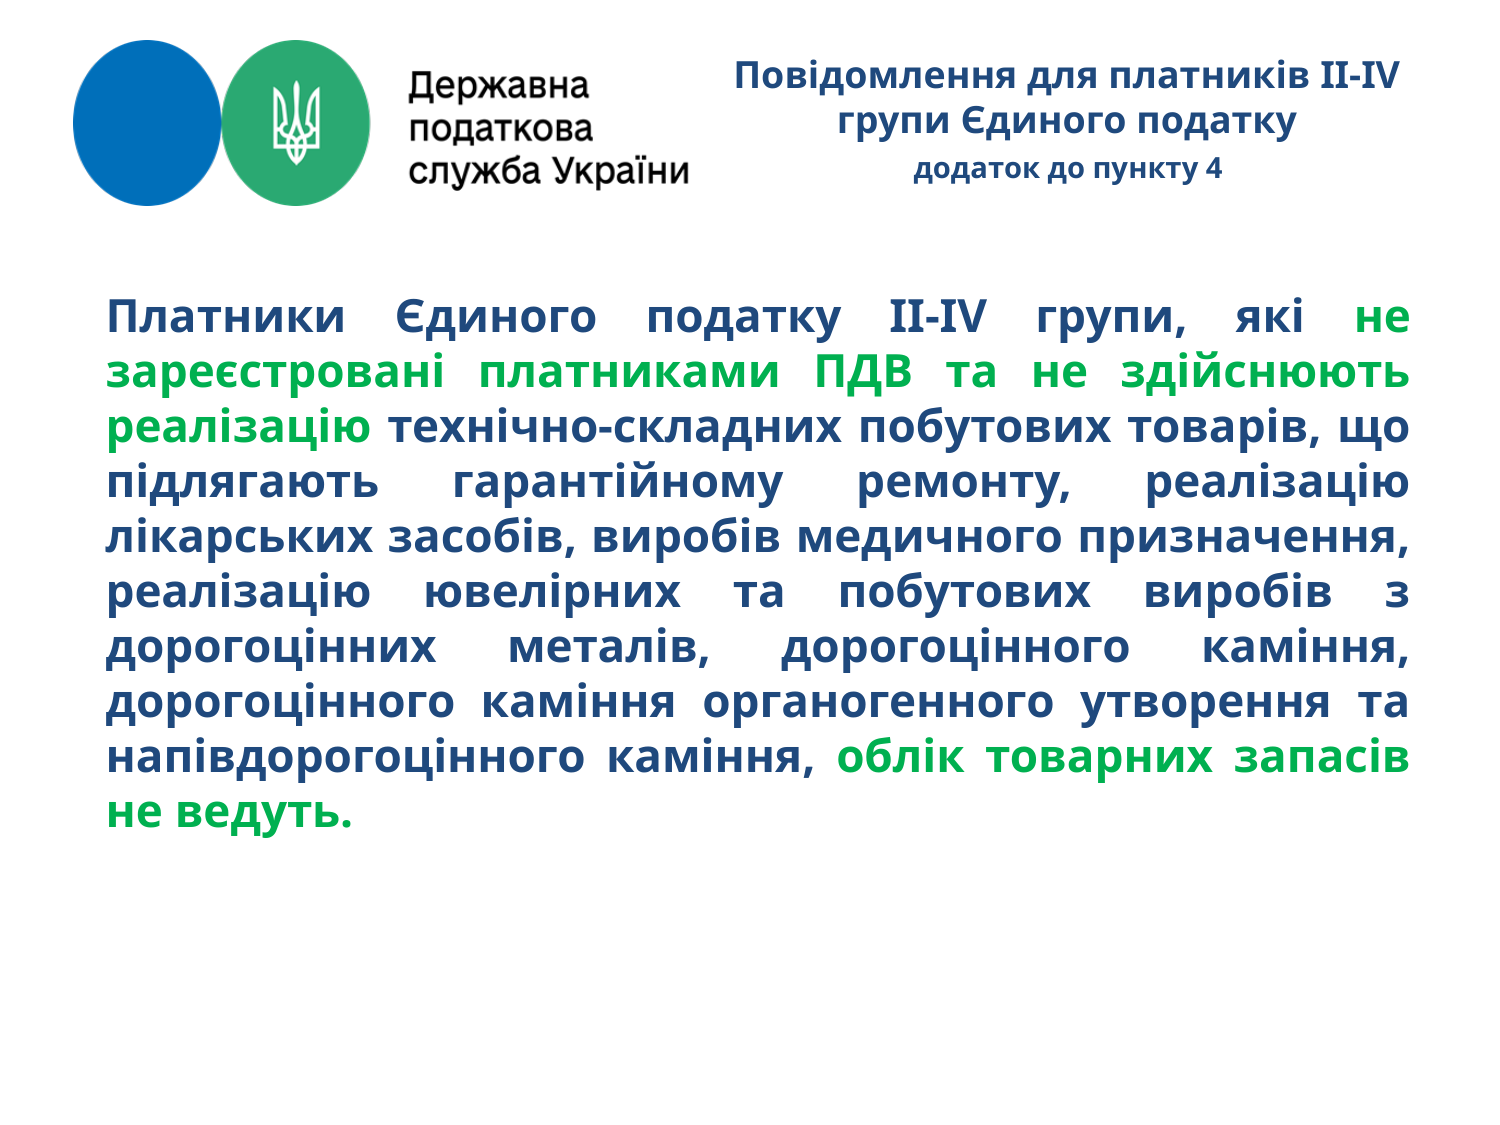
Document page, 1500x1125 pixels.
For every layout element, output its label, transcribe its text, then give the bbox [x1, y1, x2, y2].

text_box Повідомлення для платників ІІ-ІV групи Єдиного податку додаток до пункту 4 [690, 30, 1444, 206]
picture [72, 39, 692, 206]
text_box Платники Єдиного податку ІІ-ІV групи, які не зареєстровані платниками ПДВ та не здійснюють реалізацію технічно-складних побутових товарів, що підлягають гарантійному ремонту, реалізацію лікарських засобів, виробів медичного призначення, реалізацію ювелірних та побутових виробів з дорогоцінних металів, дорогоцінного каміння, дорогоцінного каміння органогенного утворення та напівдорогоцінного каміння, облік товарних запасів не ведуть. [90, 278, 1426, 976]
